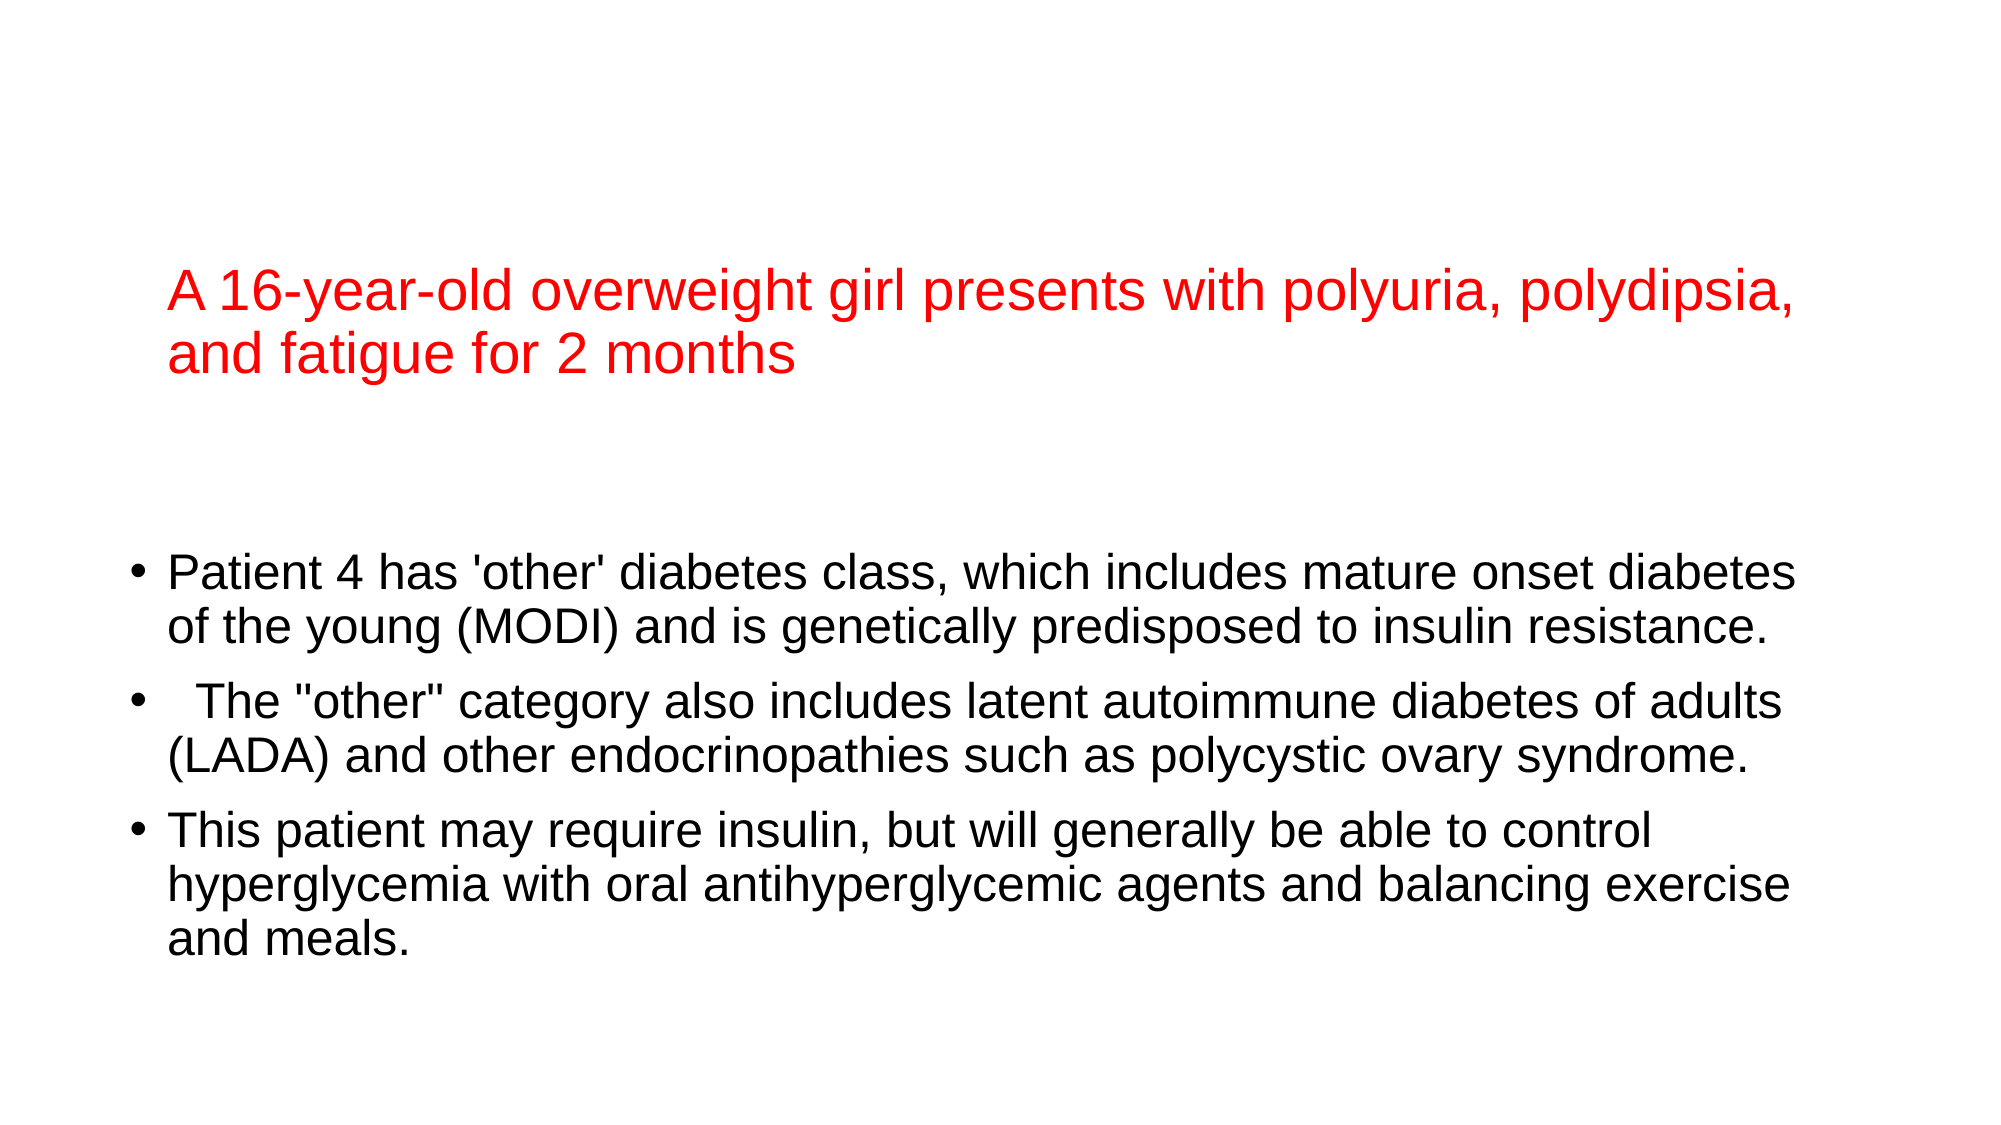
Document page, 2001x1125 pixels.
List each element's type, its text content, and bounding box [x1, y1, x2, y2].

title A 16-year-old overweight girl presents with polyuria, polydipsia, and fatigue for 2 months [152, 214, 1878, 432]
list Patient 4 has 'other' diabetes class, which includes mature onset diabetes of the young (MODI) and is genetically predisposed to insulin resistance. The "other" category also includes latent autoimmune diabetes of adults (LADA) and other endocrinopathies such as polycystic ovary syndrome. This patient may require insulin, but will generally be able to control hyperglycemia with oral antihyperglycemic agents and balancing exercise and meals. [114, 539, 1840, 1050]
